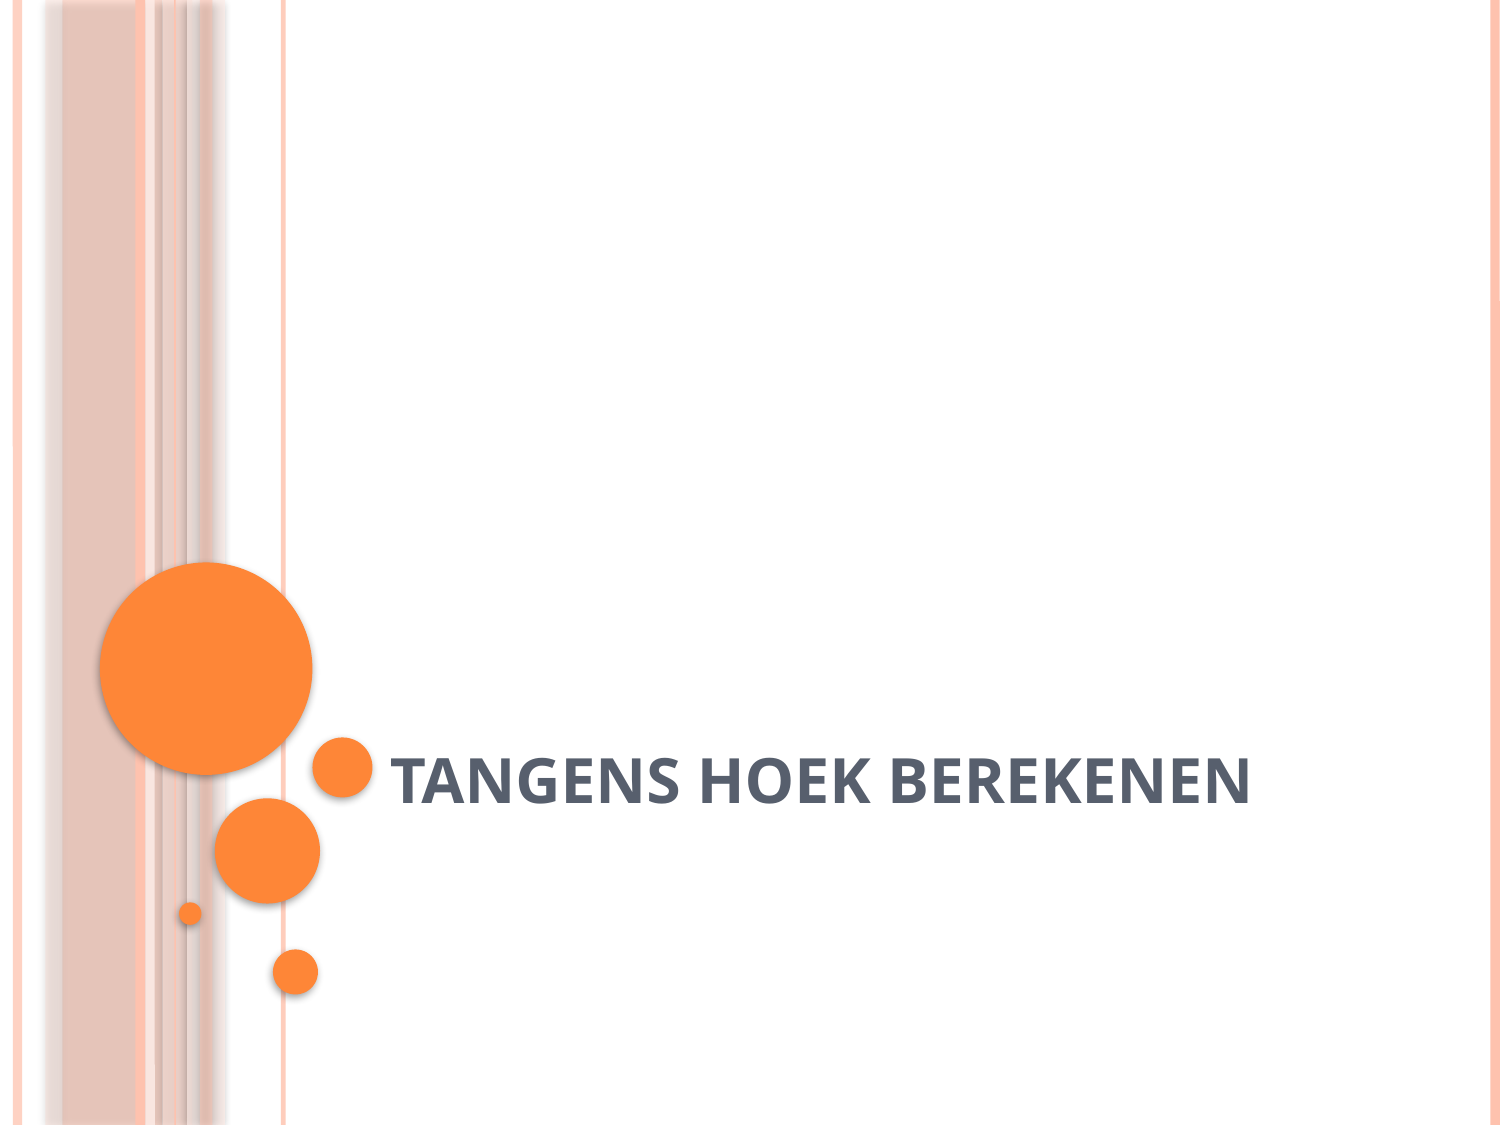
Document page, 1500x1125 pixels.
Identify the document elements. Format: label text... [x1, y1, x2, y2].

title Tangens Hoek berekenen [375, 512, 1388, 824]
